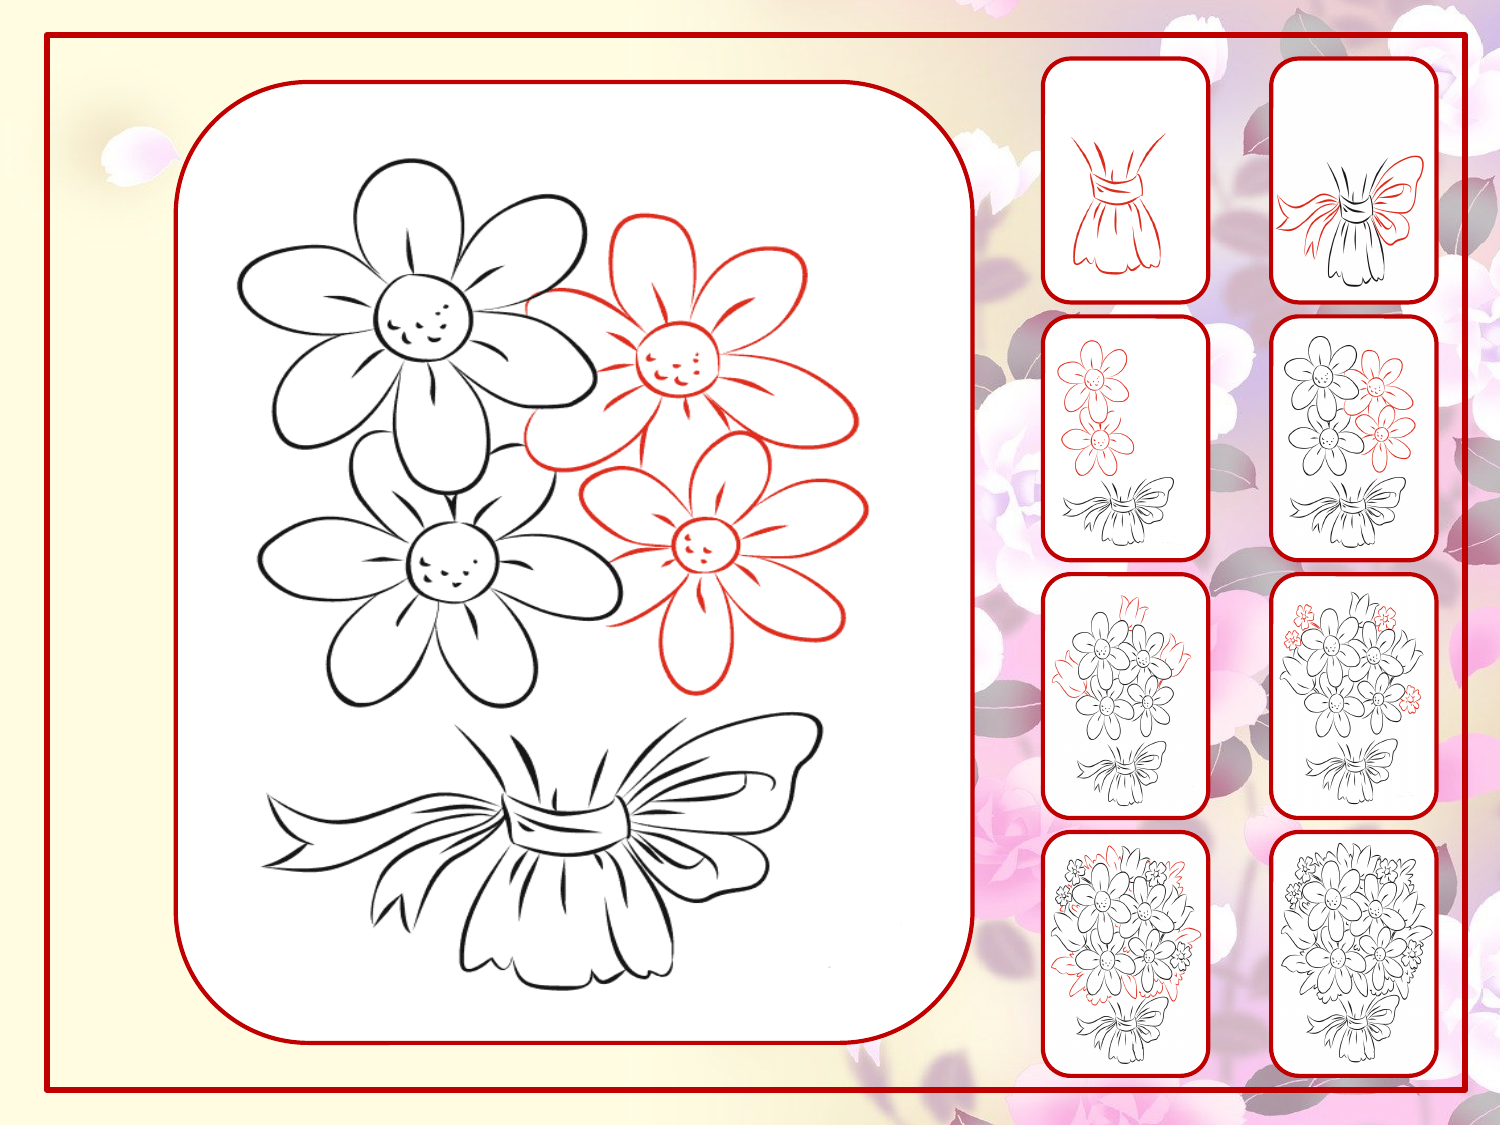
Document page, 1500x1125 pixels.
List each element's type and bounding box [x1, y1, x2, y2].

text_box [1269, 314, 1439, 563]
text_box [173, 79, 975, 1046]
text_box [1040, 829, 1211, 1078]
text_box [1040, 572, 1211, 821]
text_box [1040, 314, 1211, 563]
text_box [45, 33, 1467, 1092]
text_box [1269, 572, 1439, 821]
text_box [1040, 56, 1211, 305]
text_box [1269, 829, 1439, 1078]
text_box [1269, 56, 1439, 305]
